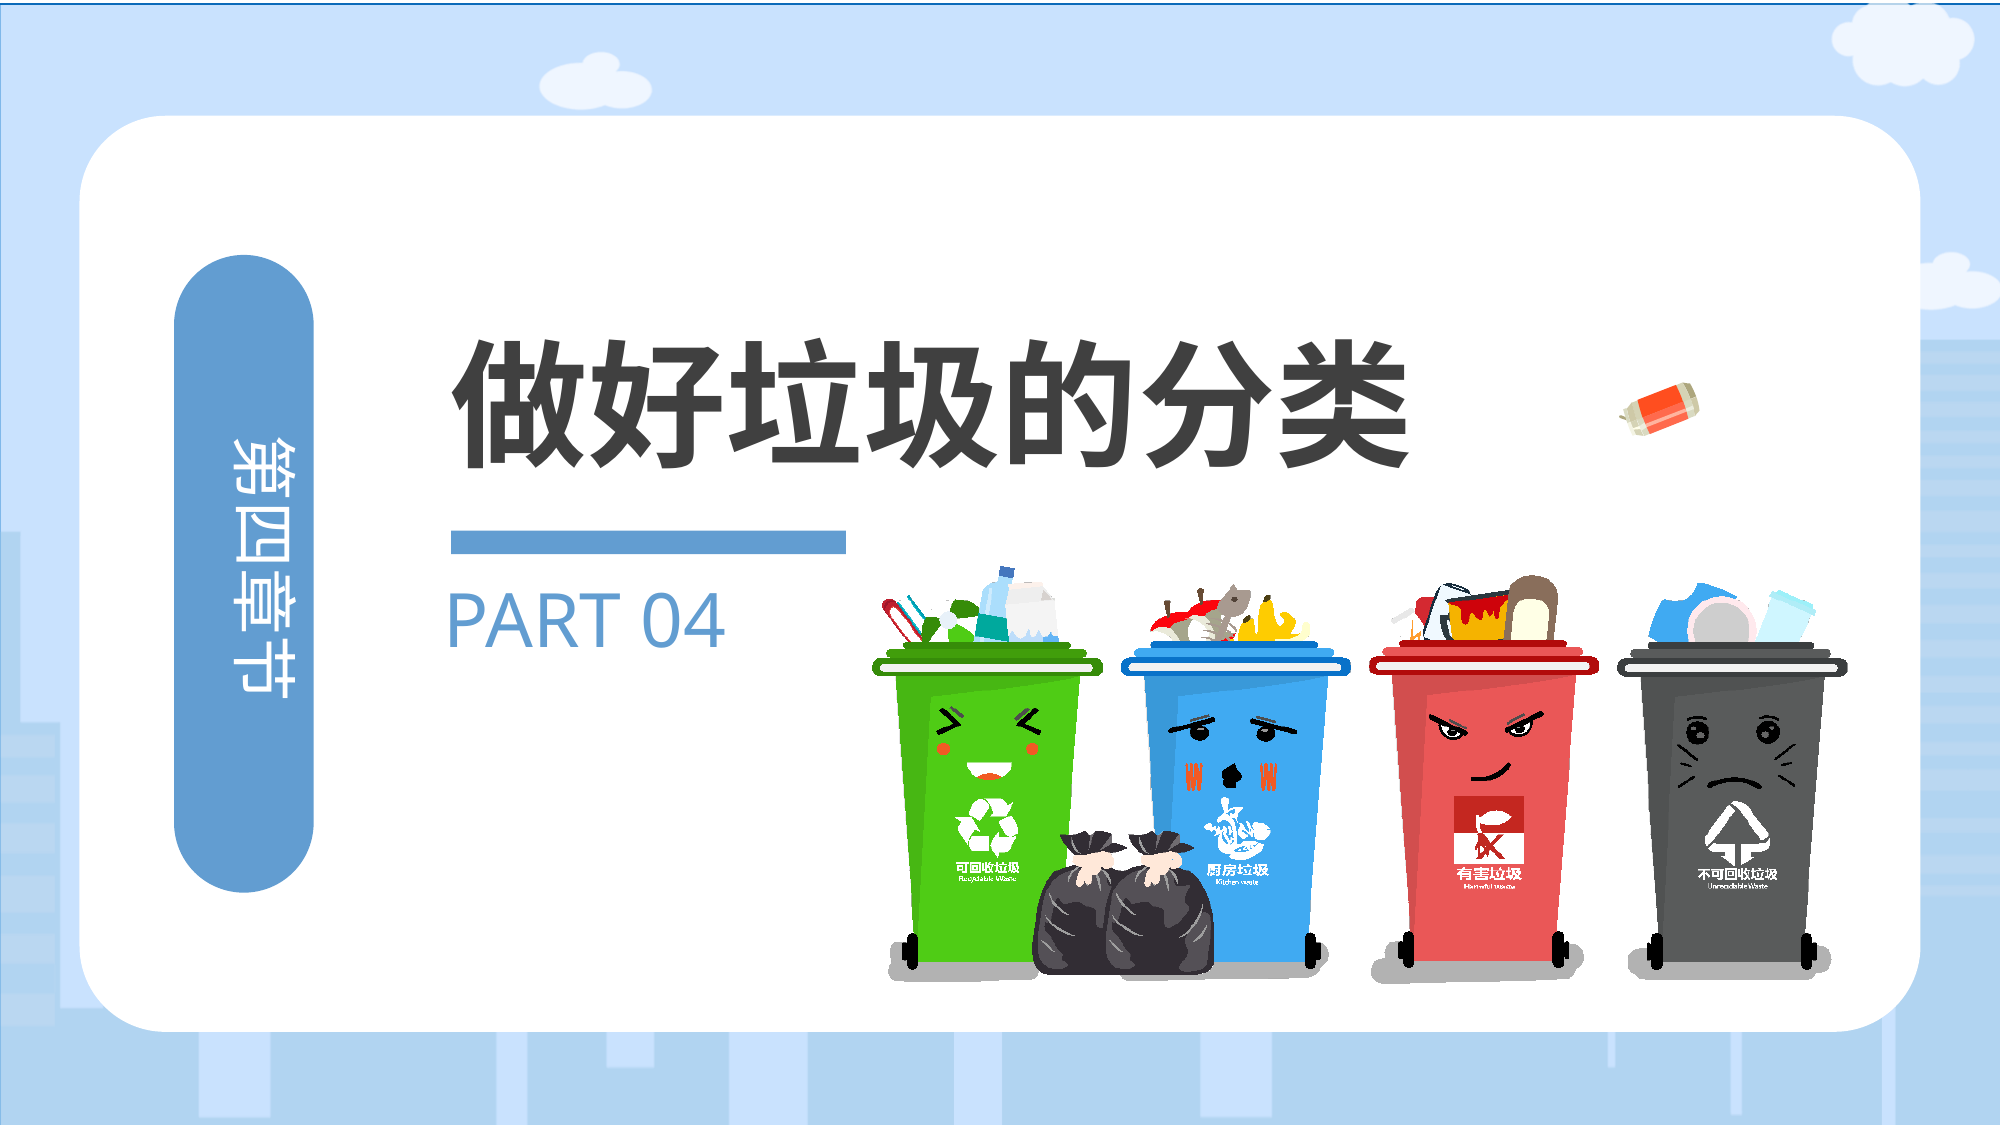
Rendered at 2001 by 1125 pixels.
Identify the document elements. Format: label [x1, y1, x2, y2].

picture [0, 3, 2000, 1125]
text_box [1637, 371, 1685, 451]
